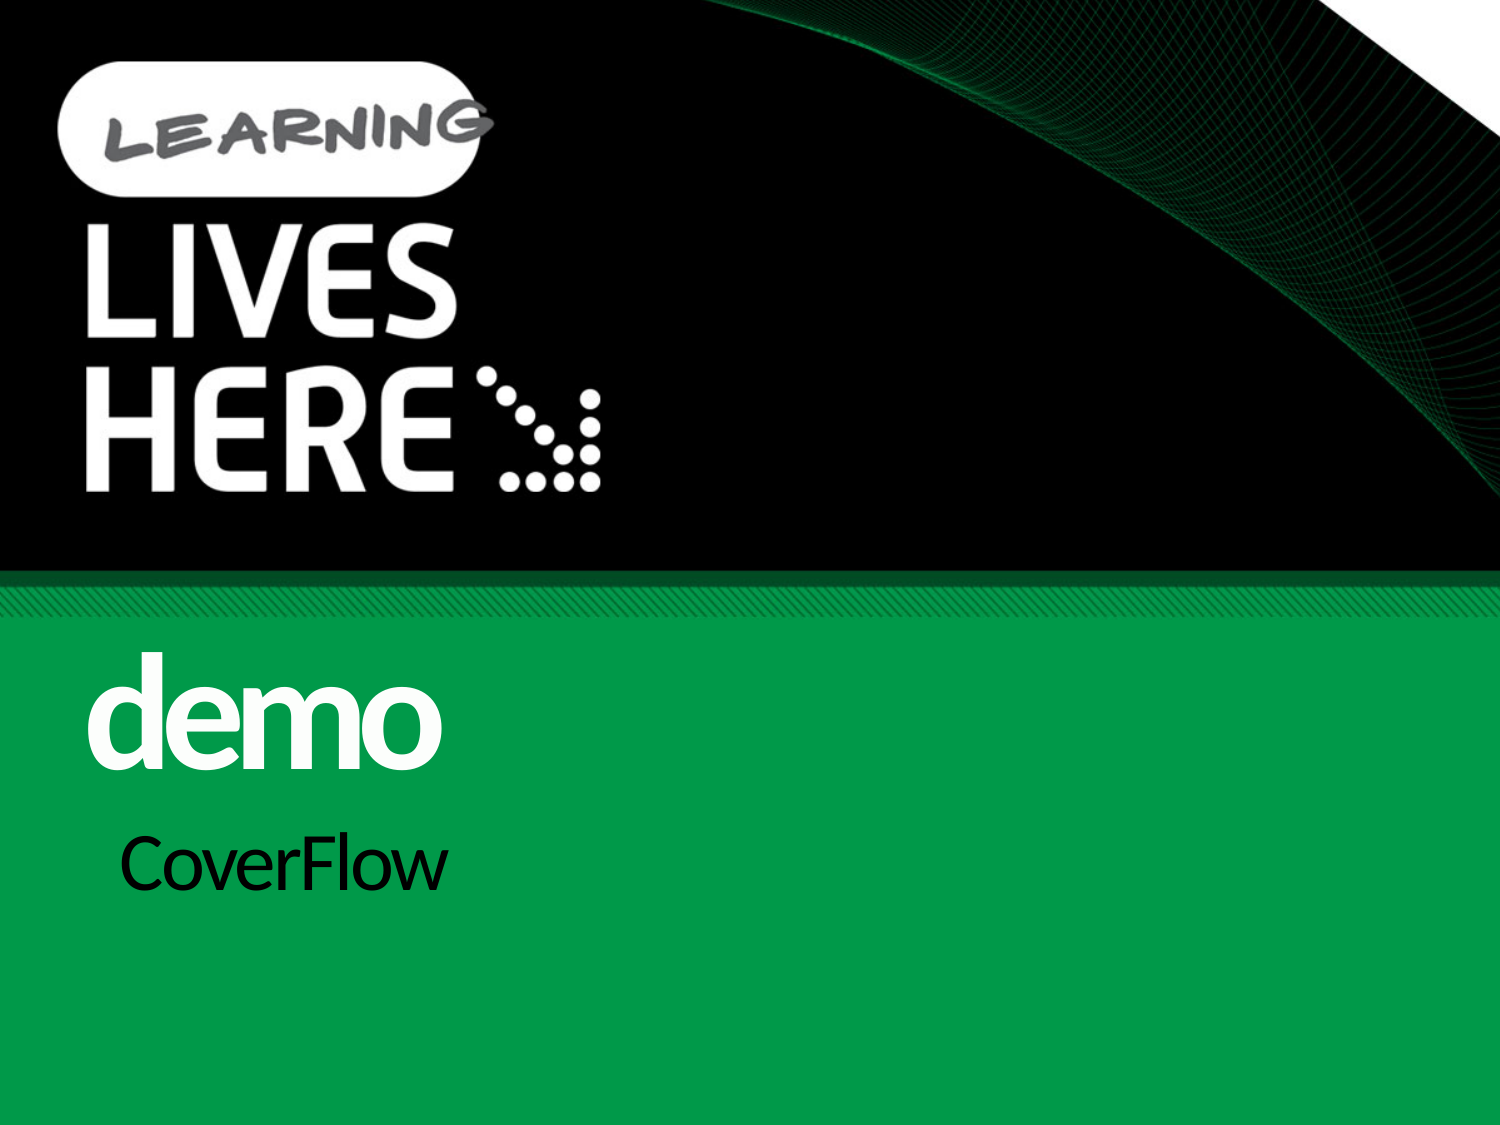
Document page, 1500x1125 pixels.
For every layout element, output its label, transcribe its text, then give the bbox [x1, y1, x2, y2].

list demo [83, 625, 1344, 800]
title CoverFlow [119, 818, 1375, 943]
picture [0, 0, 1500, 1125]
